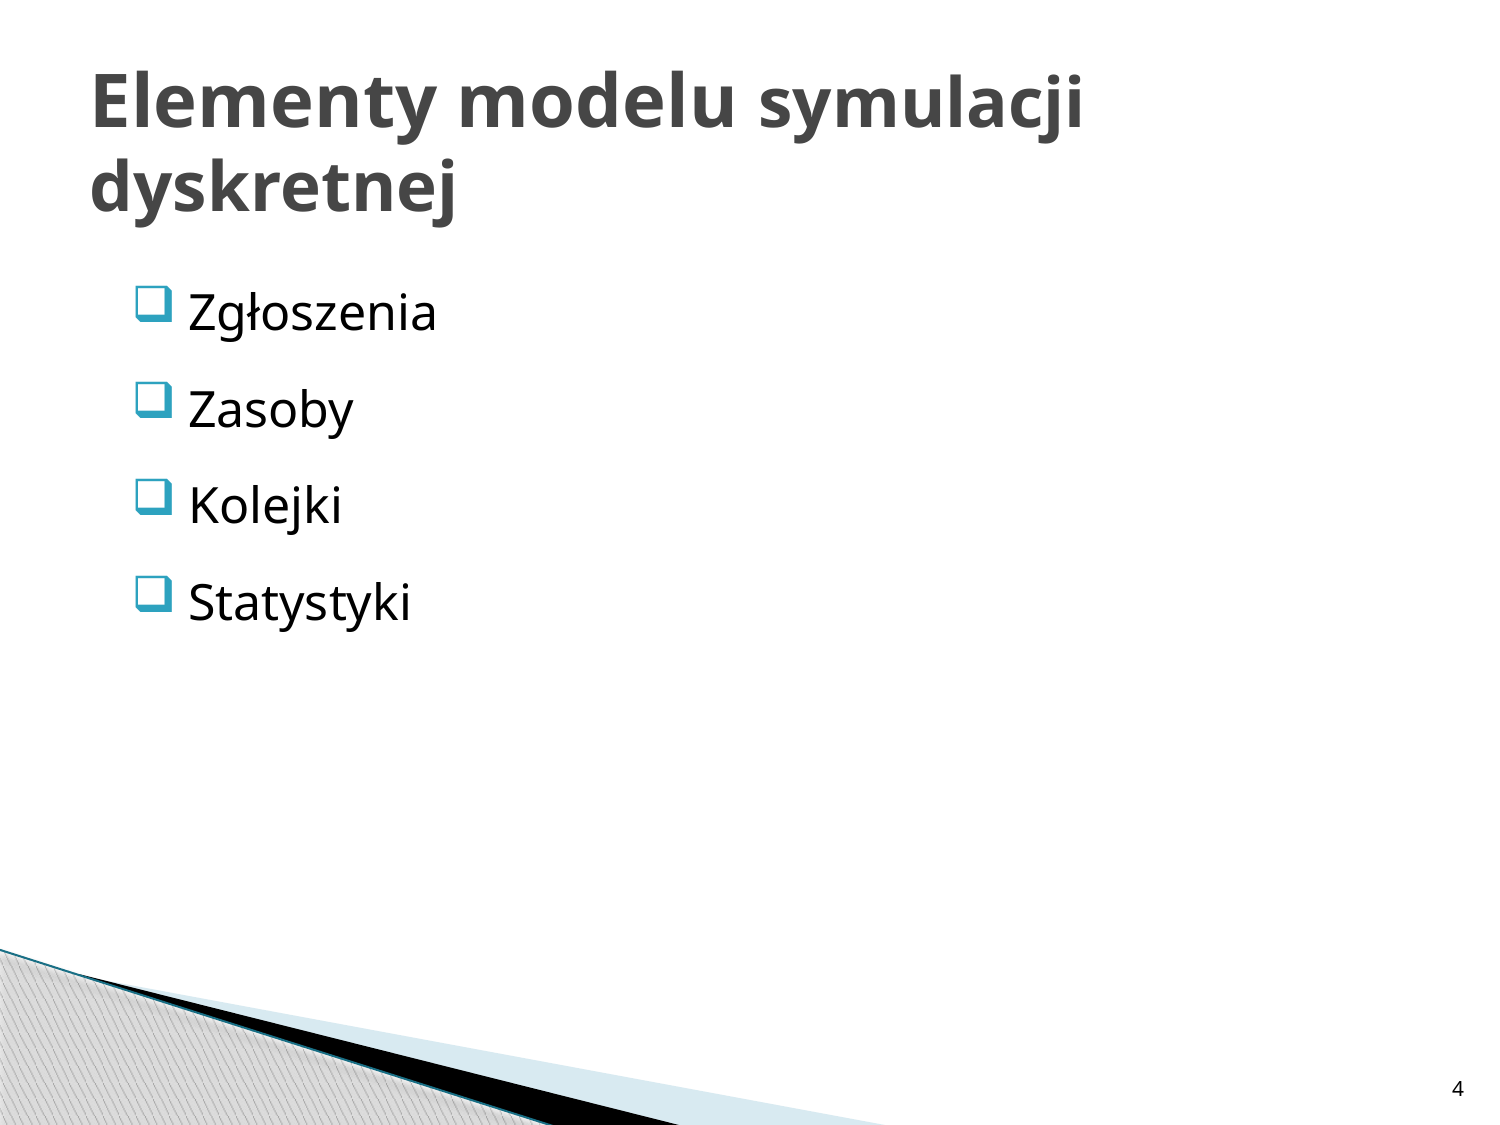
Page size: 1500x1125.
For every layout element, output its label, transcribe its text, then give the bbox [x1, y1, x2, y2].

list Zgłoszenia Zasoby Kolejki Statystyki [75, 243, 1425, 986]
title Elementy modelu symulacji dyskretnej [75, 45, 1425, 233]
slide_number 4 [1418, 1051, 1479, 1112]
